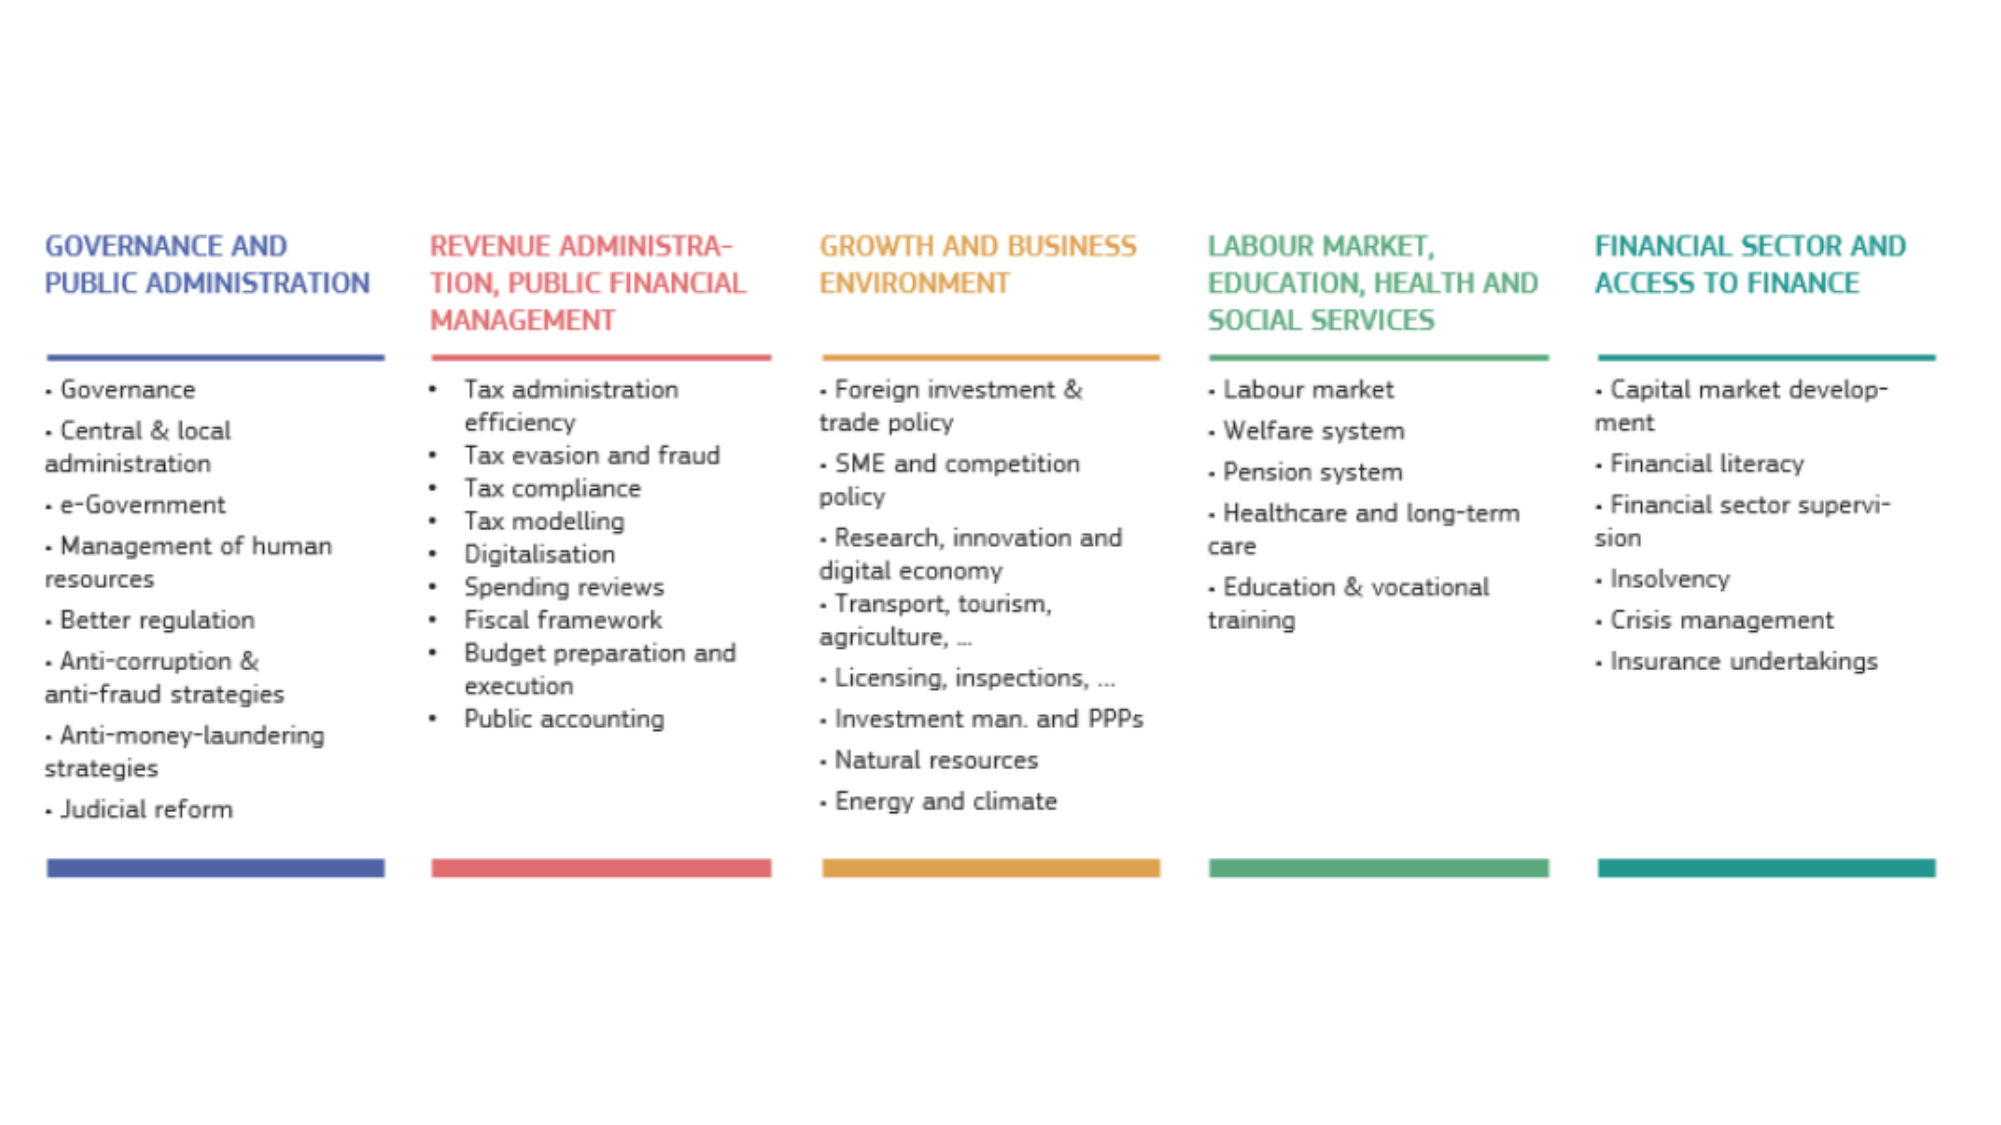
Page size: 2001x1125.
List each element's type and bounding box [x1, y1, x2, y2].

picture [34, 160, 1957, 958]
